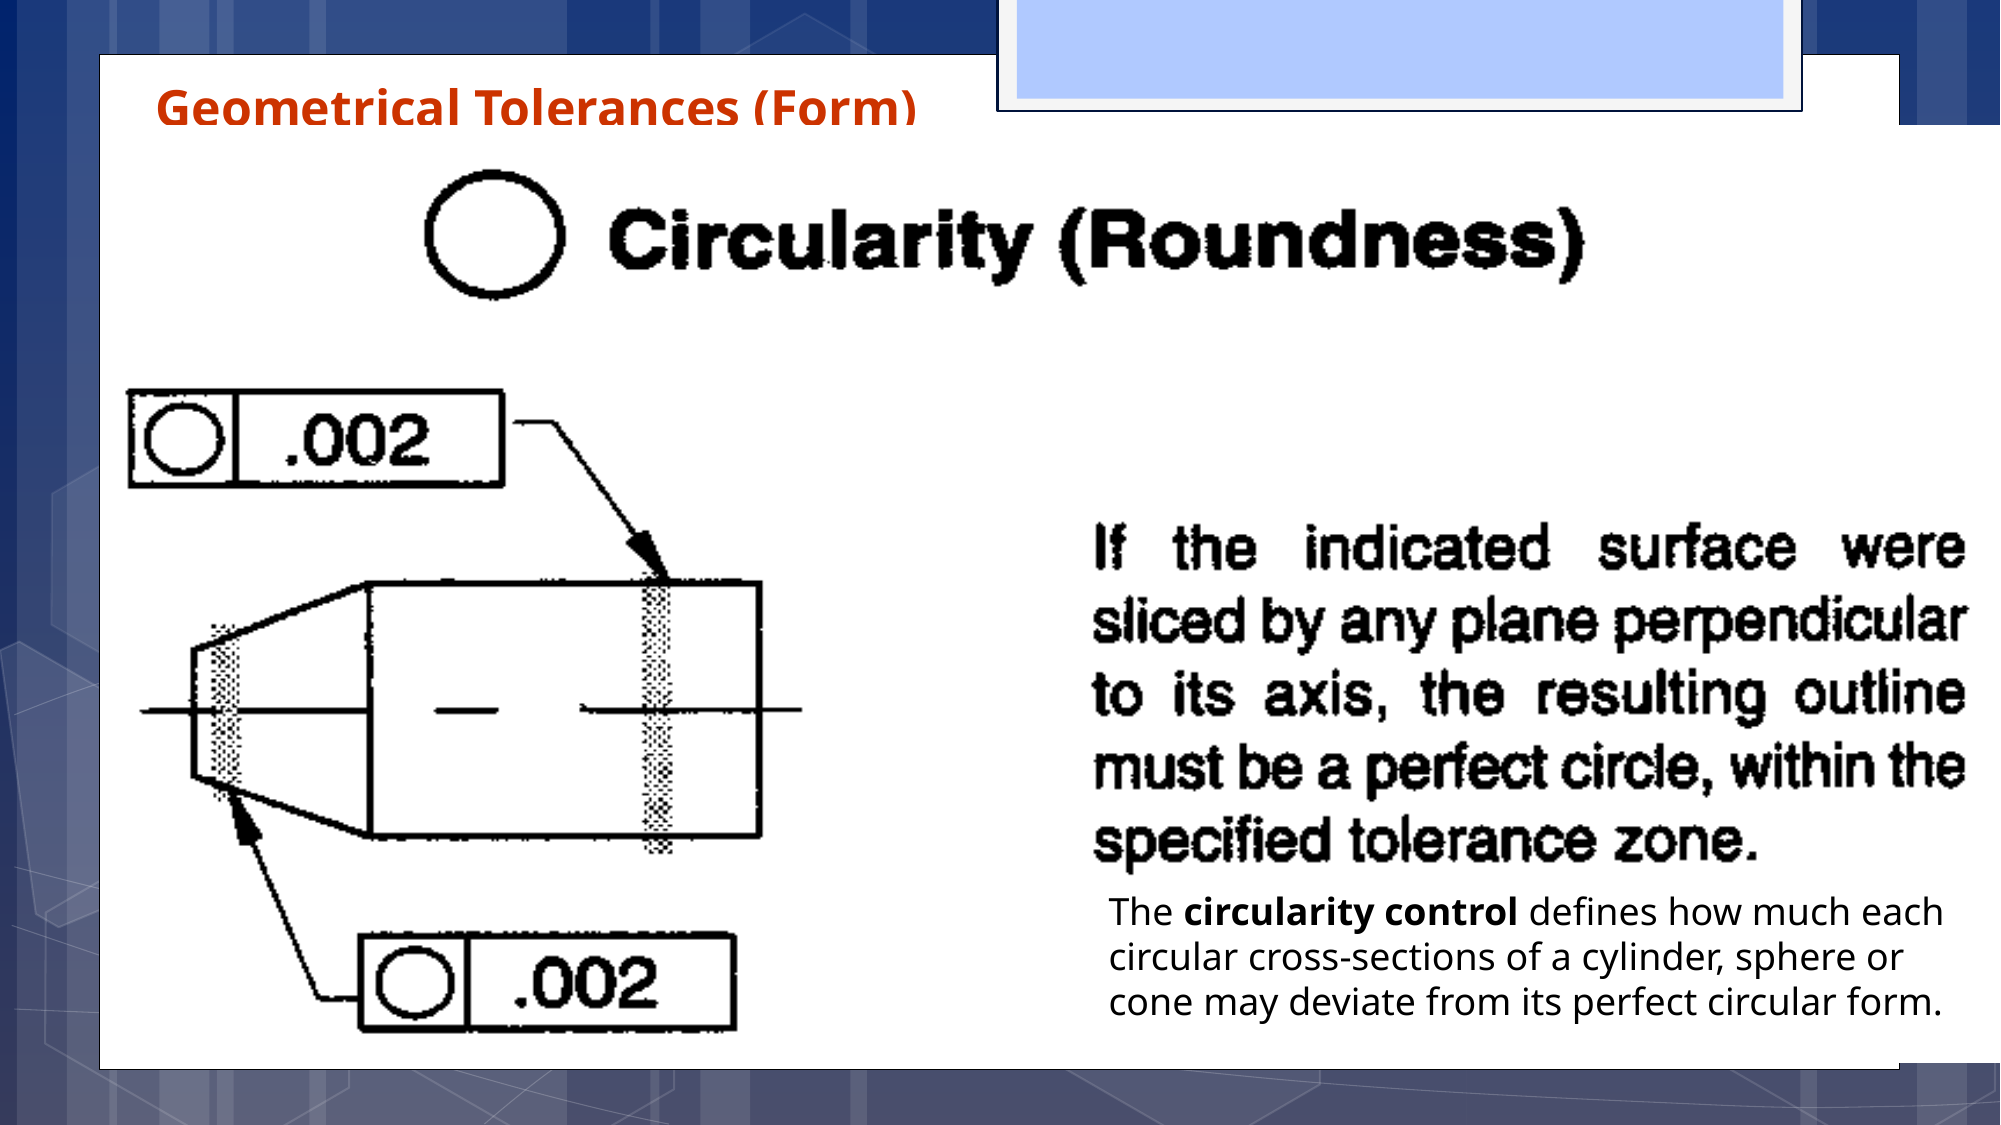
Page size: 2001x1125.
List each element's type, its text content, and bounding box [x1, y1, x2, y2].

text_box Geometrical Tolerances (Form) [140, 68, 1341, 123]
picture [114, 124, 2000, 1063]
